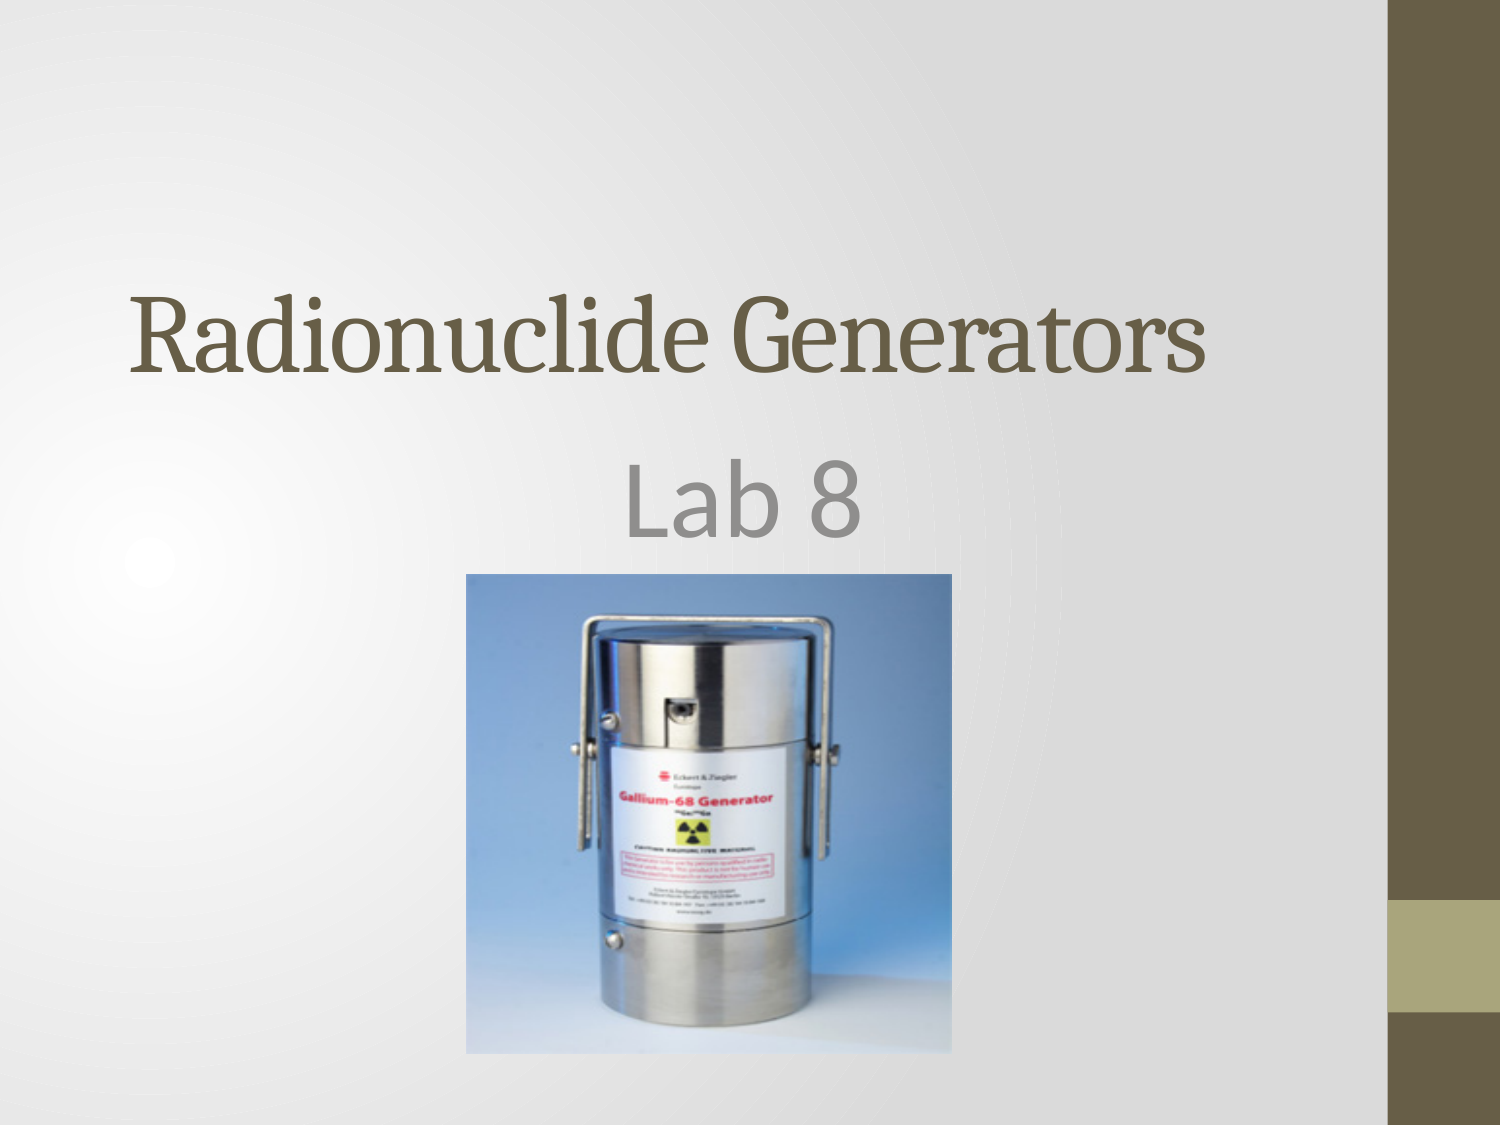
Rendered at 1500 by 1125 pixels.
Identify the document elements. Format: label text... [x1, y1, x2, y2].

subtitle Lab 8 [218, 432, 1269, 587]
picture [465, 573, 953, 1055]
title Radionuclide Generators [112, 160, 1388, 402]
